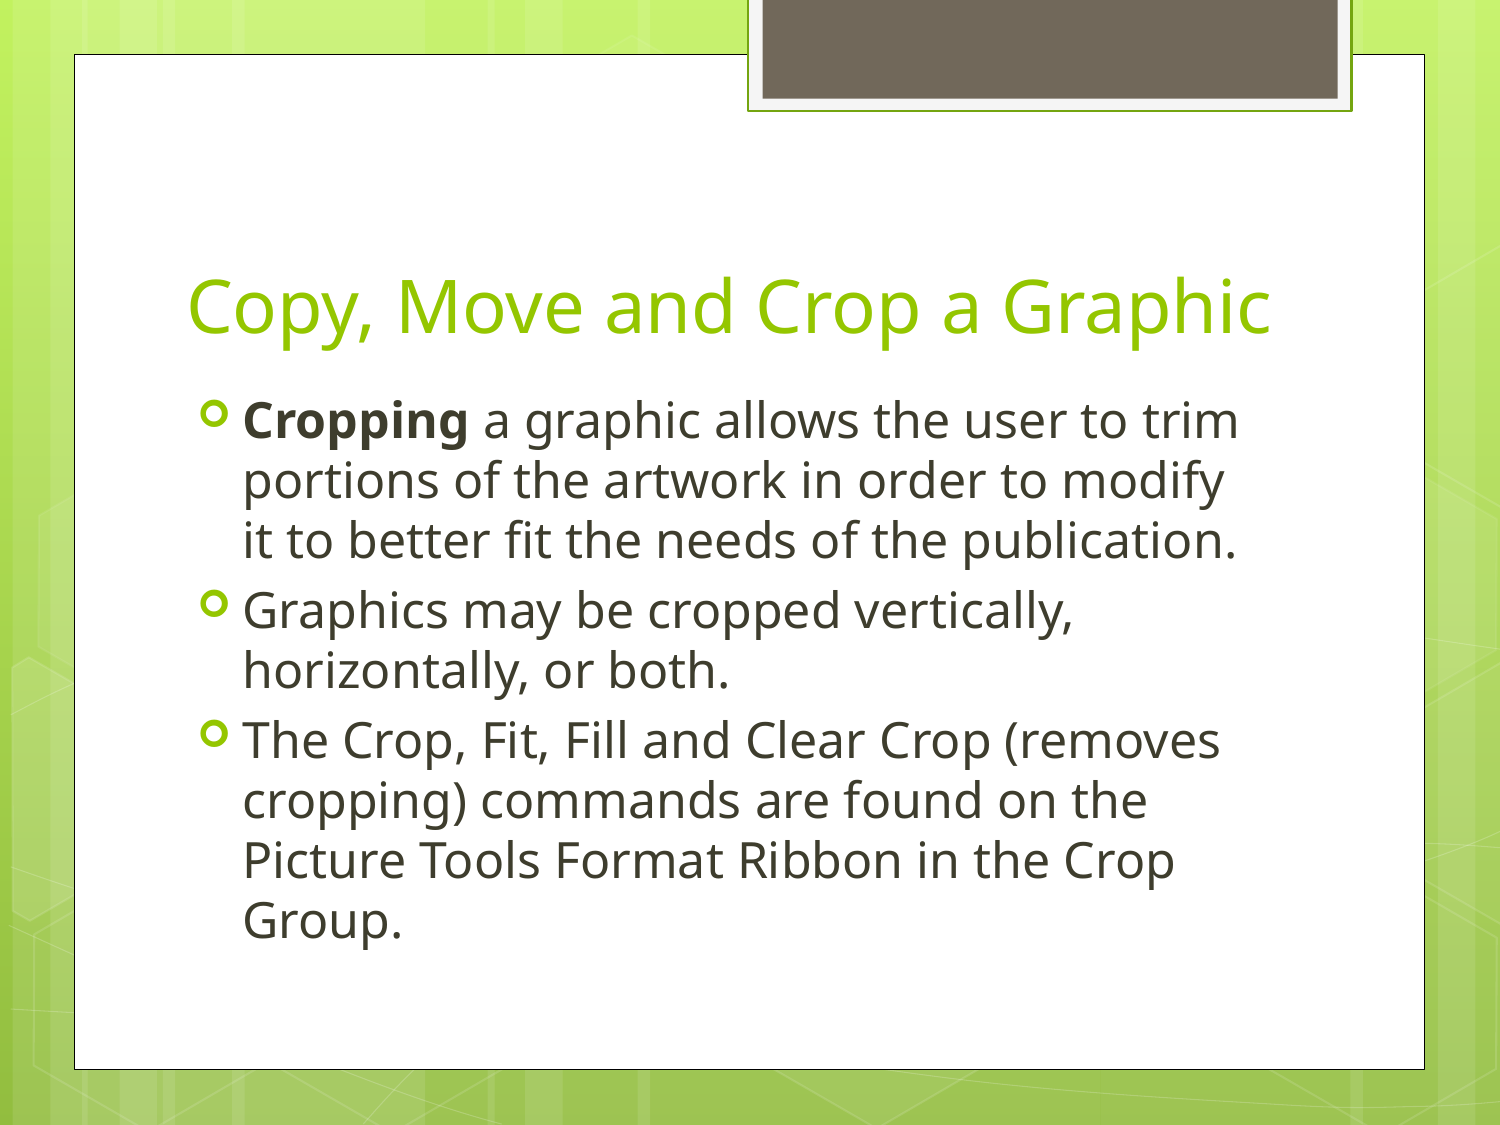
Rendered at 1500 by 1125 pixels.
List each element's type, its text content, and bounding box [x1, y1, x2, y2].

list Cropping a graphic allows the user to trim portions of the artwork in order to modify it to better fit the needs of the publication. Graphics may be cropped vertically, horizontally, or both. The Crop, Fit, Fill and Clear Crop (removes cropping) commands are found on the Picture Tools Format Ribbon in the Crop Group. [171, 381, 1283, 957]
title Copy, Move and Crop a Graphic [171, 168, 1324, 357]
